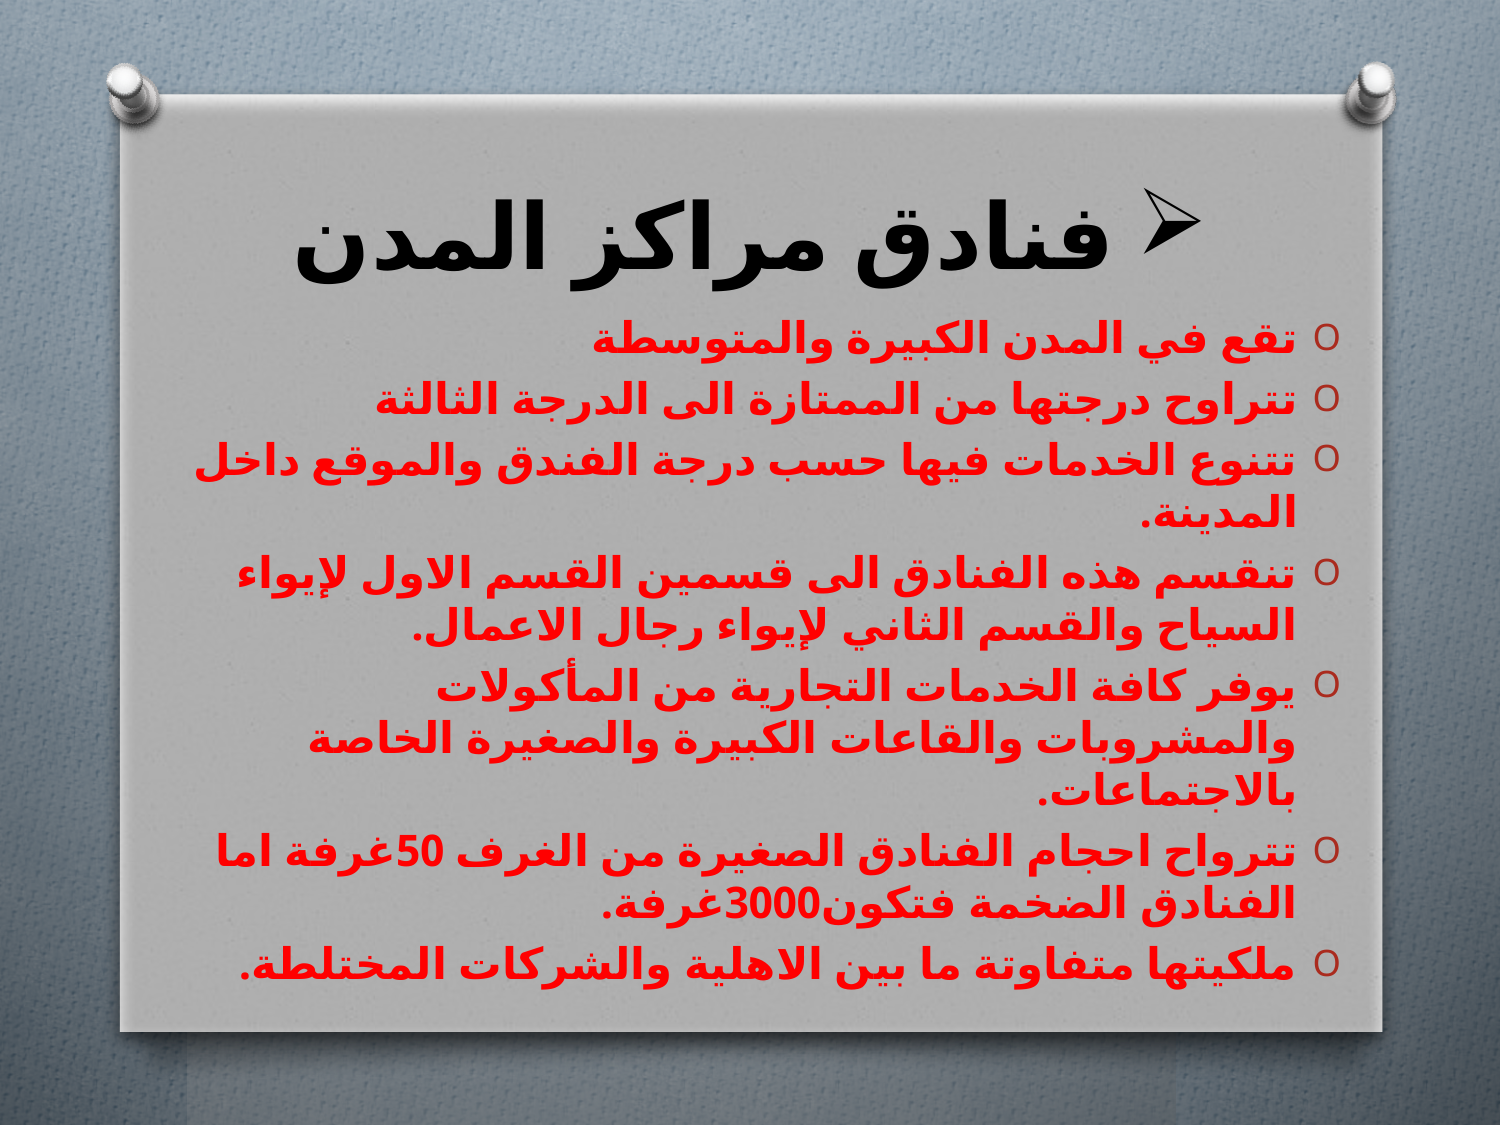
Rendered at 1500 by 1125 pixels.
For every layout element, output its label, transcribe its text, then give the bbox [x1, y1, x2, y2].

title فنادق مراكز المدن [179, 134, 1323, 302]
list تقع في المدن الكبيرة والمتوسطة تتراوح درجتها من الممتازة الى الدرجة الثالثة تتنوع الخدمات فيها حسب درجة الفندق والموقع داخل المدينة. تنقسم هذه الفنادق الى قسمين القسم الاول لإيواء السياح والقسم الثاني لإيواء رجال الاعمال. يوفر كافة الخدمات التجارية من المأكولات والمشروبات والقاعات الكبيرة والصغيرة الخاصة بالاجتماعات. تترواح احجام الفنادق الصغيرة من الغرف 50غرفة اما الفنادق الضخمة فتكون3000غرفة. ملكيتها متفاوتة ما بين الاهلية والشركات المختلطة. [147, 302, 1353, 1000]
picture [75, 29, 198, 153]
picture [1317, 35, 1439, 156]
